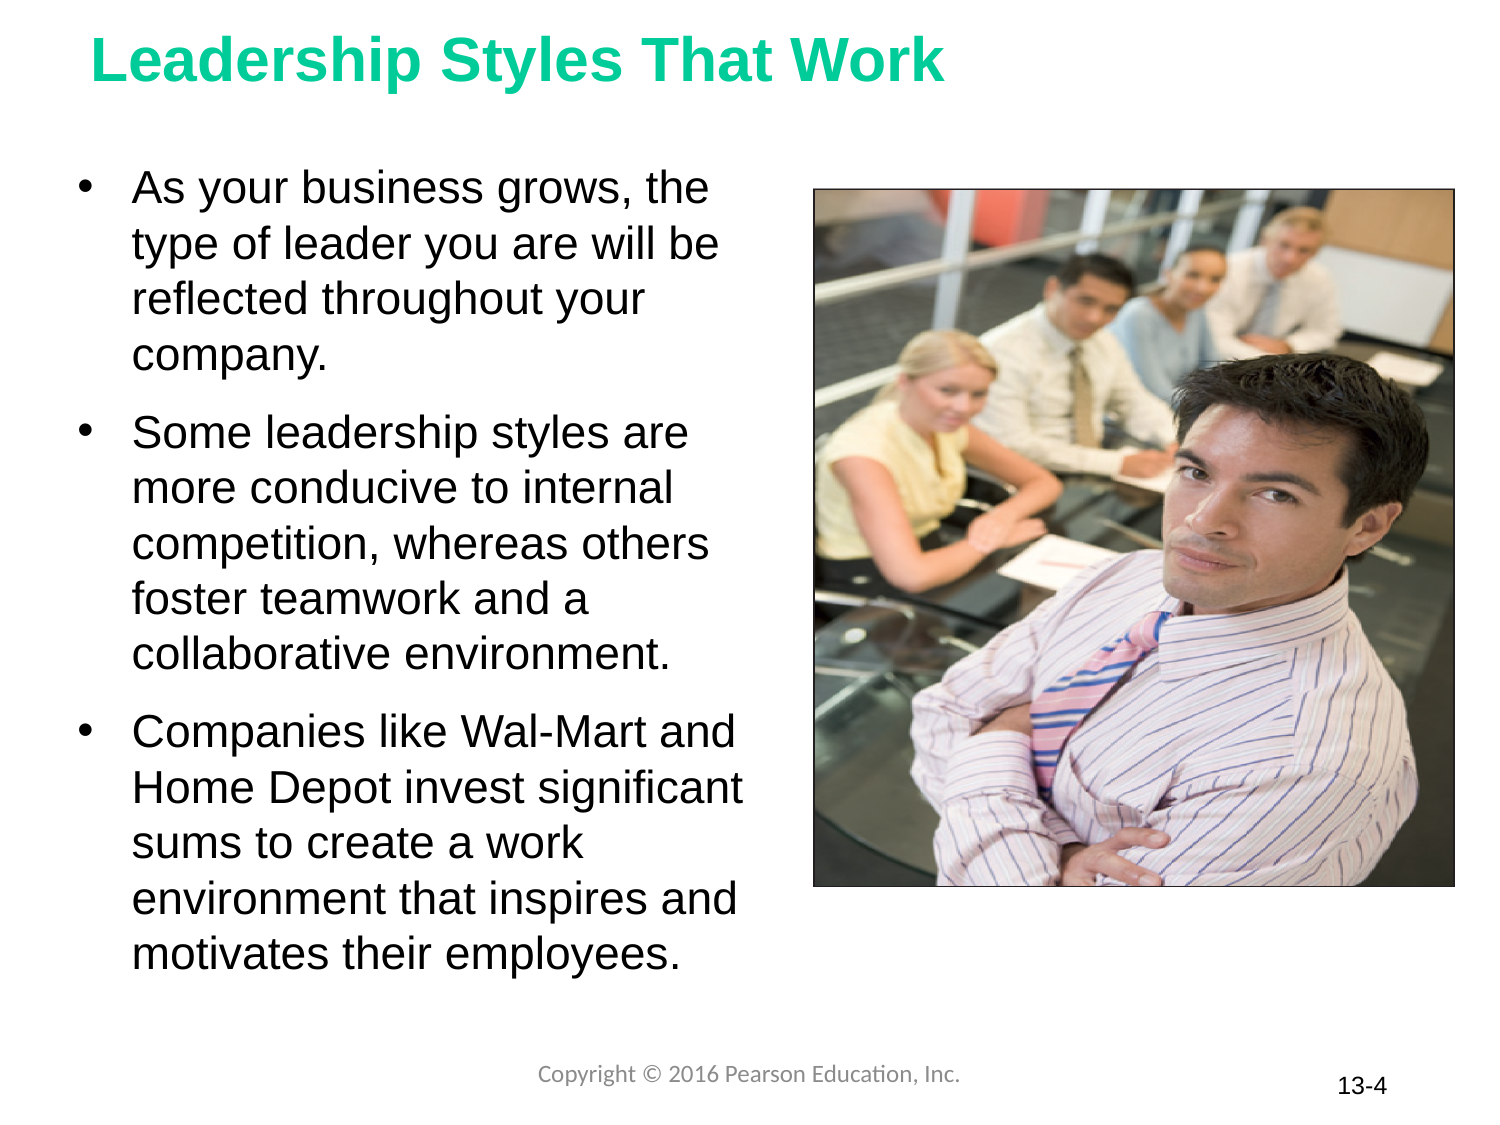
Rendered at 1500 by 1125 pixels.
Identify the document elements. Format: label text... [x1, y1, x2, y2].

footer Copyright © 2016 Pearson Education, Inc. [512, 1042, 988, 1103]
picture [812, 187, 1457, 888]
list As your business grows, the type of leader you are will be reflected throughout your company. Some leadership styles are more conducive to internal competition, whereas others foster teamwork and a collaborative environment. Companies like Wal-Mart and Home Depot invest significant sums to create a work environment that inspires and motivates their employees. [62, 149, 813, 988]
title Leadership Styles That Work [75, 0, 1425, 150]
